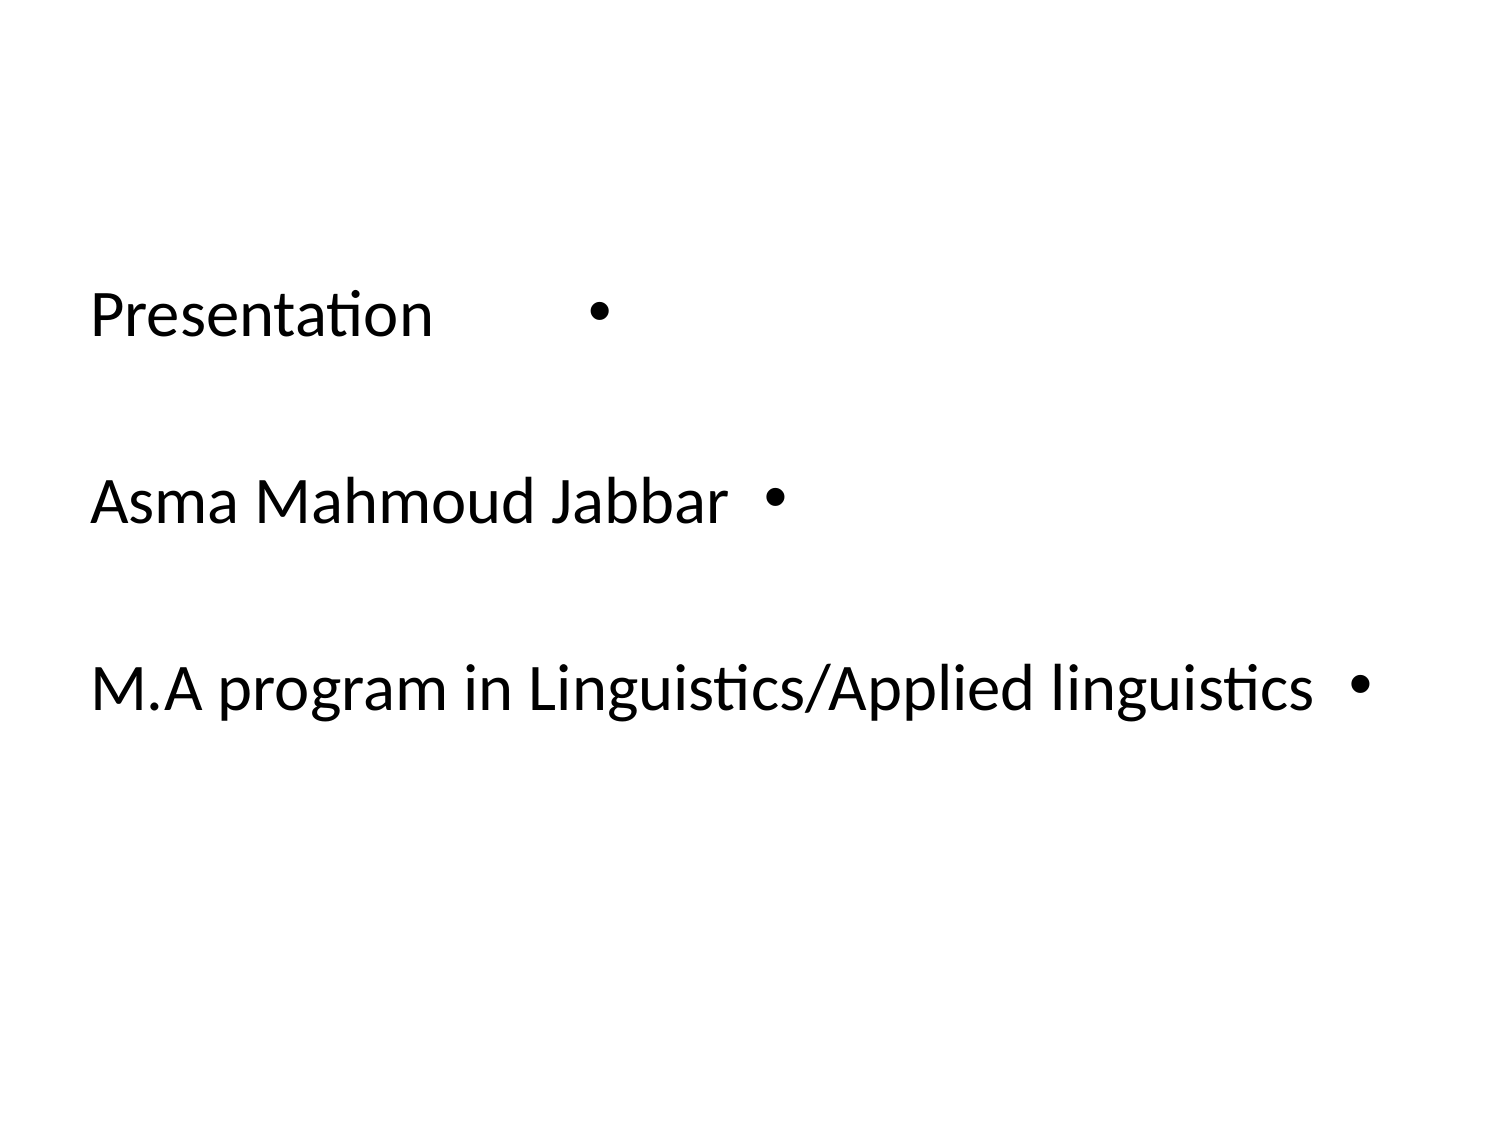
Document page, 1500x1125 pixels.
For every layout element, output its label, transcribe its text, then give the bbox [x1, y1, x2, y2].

list Presentation Asma Mahmoud Jabbar M.A program in Linguistics/Applied linguistics [75, 262, 1425, 1005]
